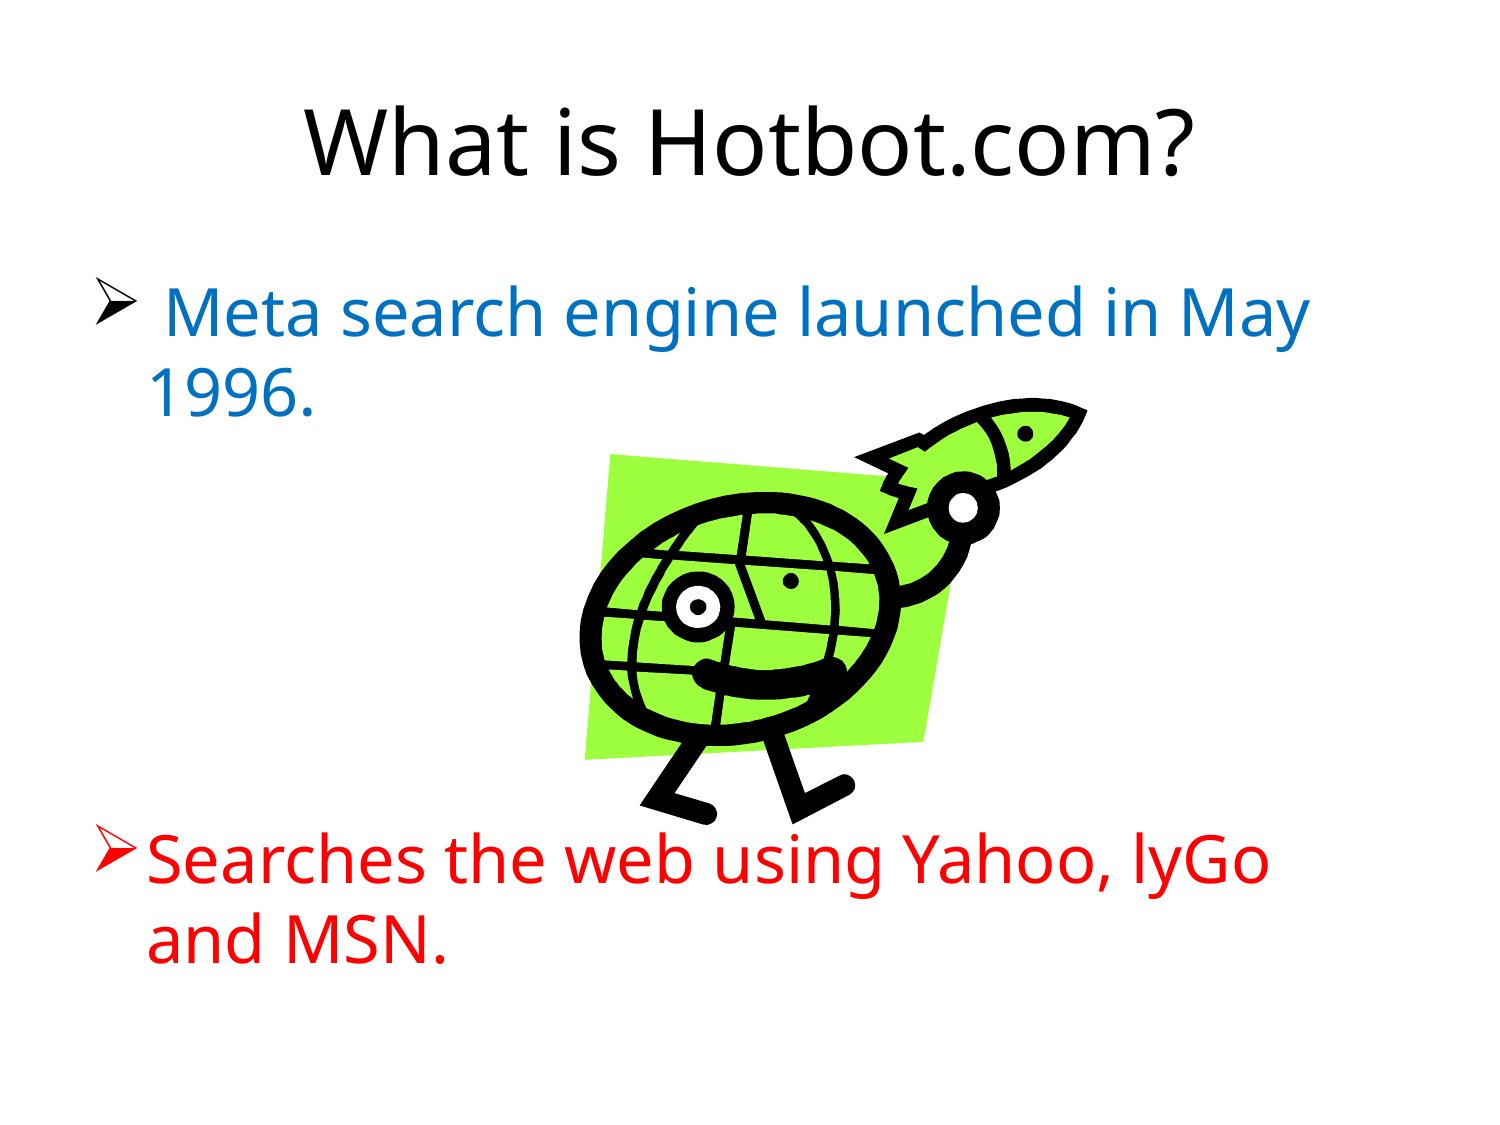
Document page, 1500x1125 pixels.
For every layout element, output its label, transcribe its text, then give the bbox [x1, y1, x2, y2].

title What is Hotbot.com? [75, 45, 1425, 233]
picture [574, 393, 1088, 827]
list Meta search engine launched in May 1996. Searches the web using Yahoo, lyGo and MSN. [75, 262, 1425, 1005]
